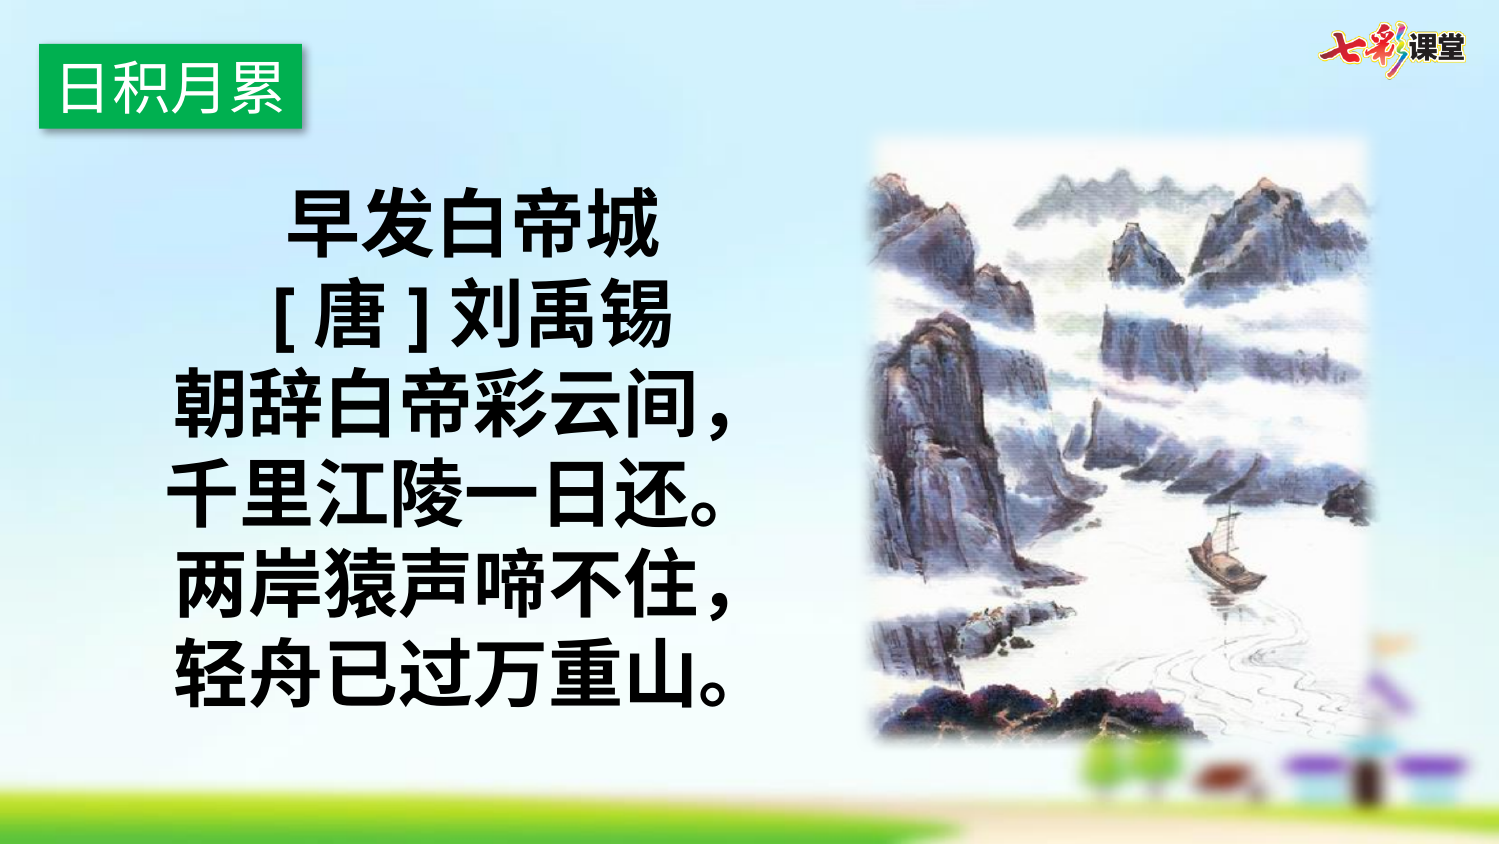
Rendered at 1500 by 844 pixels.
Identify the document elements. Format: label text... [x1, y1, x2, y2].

picture [0, 0, 1499, 844]
text_box 日积月累 [39, 43, 302, 129]
text_box 早发白帝城 [唐]刘禹锡 朝辞白帝彩云间， 千里江陵一日还。 两岸猿声啼不住， 轻舟已过万重山。 [136, 168, 809, 724]
